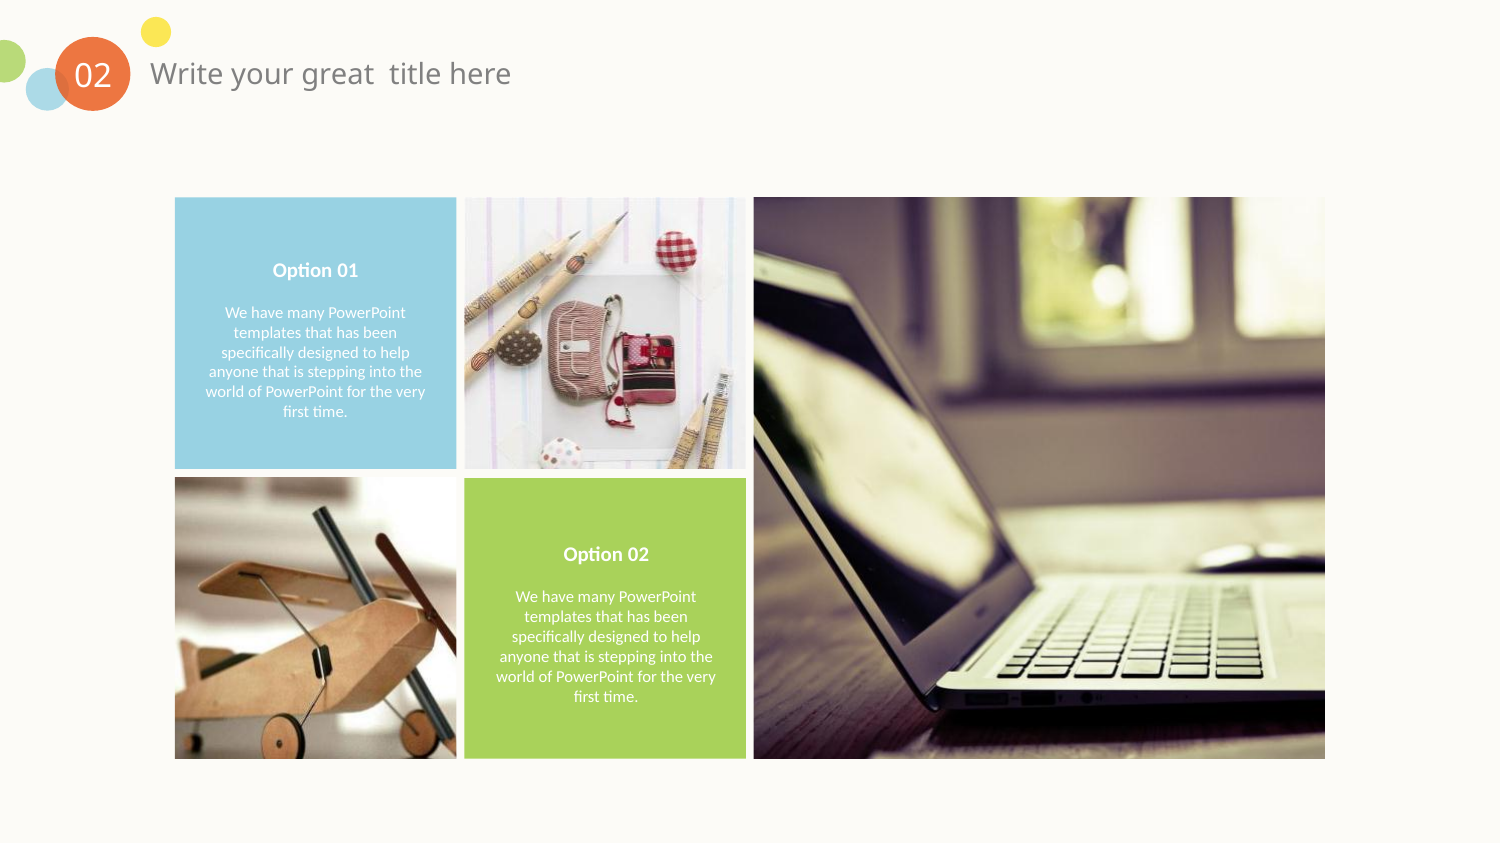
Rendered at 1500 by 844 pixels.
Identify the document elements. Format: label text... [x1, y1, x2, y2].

text_box Option 02 We have many PowerPoint templates that has been specifically designed to help anyone that is stepping into the world of PowerPoint for the very first time. [493, 540, 719, 706]
text_box 02 [65, 53, 121, 94]
text_box Write your great title here [150, 55, 606, 91]
text_box [140, 16, 172, 48]
text_box [174, 477, 457, 759]
text_box [753, 197, 1326, 759]
text_box [464, 478, 746, 759]
text_box Option 01 We have many PowerPoint templates that has been specifically designed to help anyone that is stepping into the world of PowerPoint for the very first time. [203, 256, 428, 422]
text_box [55, 36, 131, 111]
text_box [174, 197, 457, 469]
text_box [464, 197, 746, 469]
text_box [25, 67, 66, 111]
text_box [0, 39, 26, 83]
